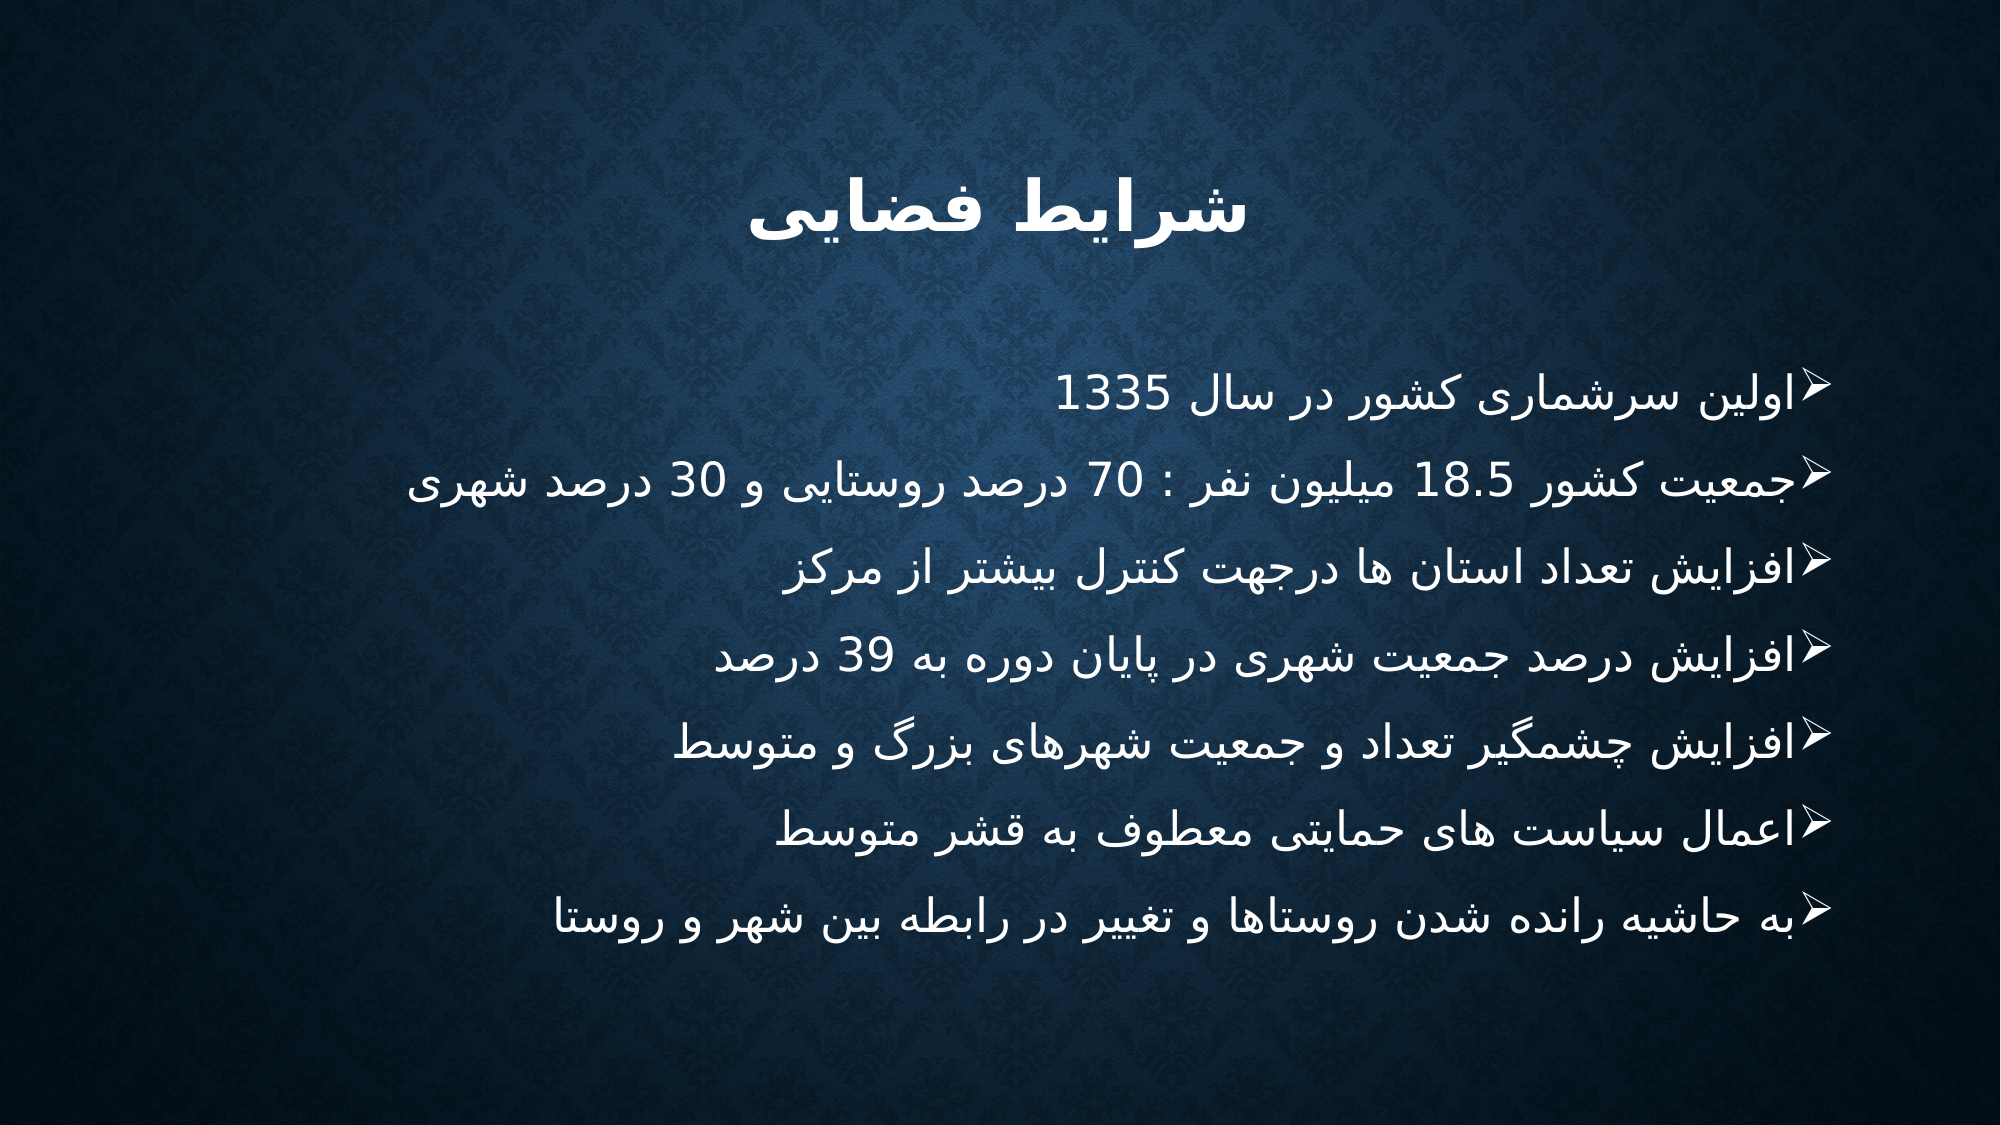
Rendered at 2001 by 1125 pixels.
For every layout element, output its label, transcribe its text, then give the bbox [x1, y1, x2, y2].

list اولین سرشماری کشور در سال 1335 جمعیت کشور 18.5 میلیون نفر : 70 درصد روستایی و 30 درصد شهری افزایش تعداد استان ها درجهت کنترل بیشتر از مرکز افزایش درصد جمعیت شهری در پایان دوره به 39 درصد افزایش چشمگیر تعداد و جمعیت شهرهای بزرگ و متوسط اعمال سیاست های حمایتی معطوف به قشر متوسط به حاشیه رانده شدن روستاها و تغییر در رابطه بین شهر و روستا [149, 343, 1849, 950]
title شرایط فضایی [149, 99, 1849, 318]
